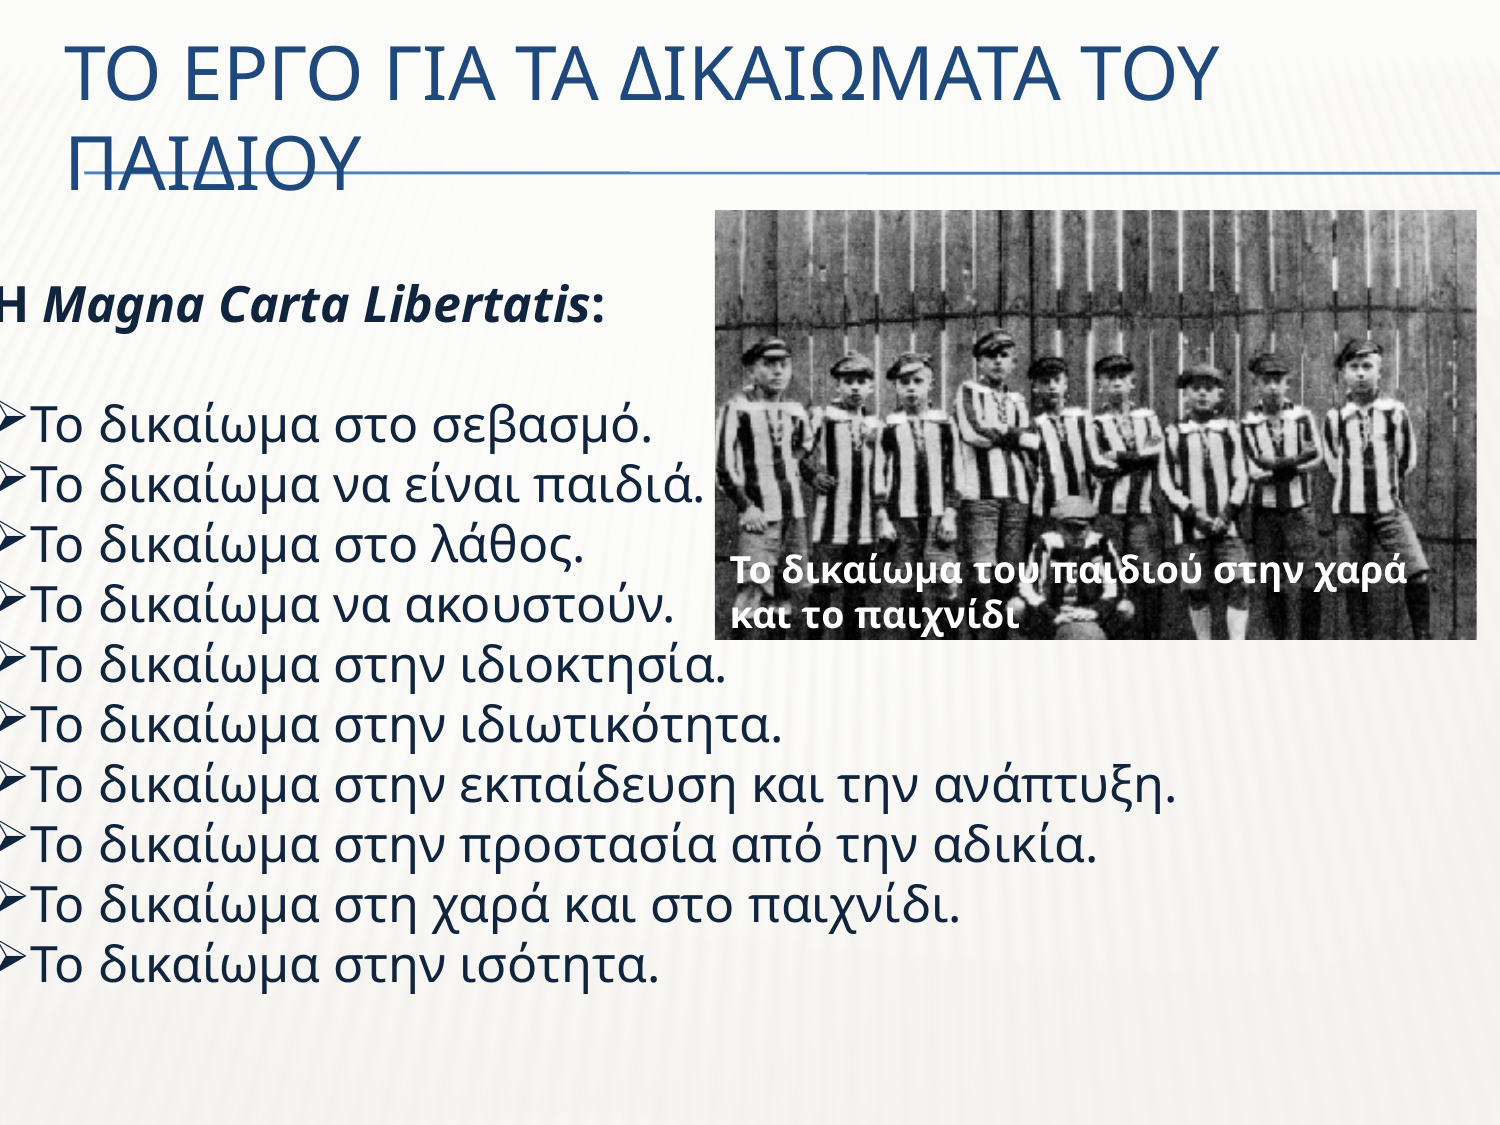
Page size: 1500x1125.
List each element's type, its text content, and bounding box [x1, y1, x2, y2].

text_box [714, 210, 1477, 646]
text_box Η Magna Carta Libertatis: Το δικαίωμα στο σεβασμό. Το δικαίωμα να είναι παιδιά. Το δικαίωμα στο λάθος. Το δικαίωμα να ακουστούν. Το δικαίωμα στην ιδιοκτησία. Το δικαίωμα στην ιδιωτικότητα. Το δικαίωμα στην εκπαίδευση και την ανάπτυξη. Το δικαίωμα στην προστασία από την αδικία. Το δικαίωμα στη χαρά και στο παιχνίδι. Το δικαίωμα στην ισότητα. [0, 265, 1193, 1001]
title Το εργο για τα δικαιωματα του παιδιου [49, 46, 1500, 185]
